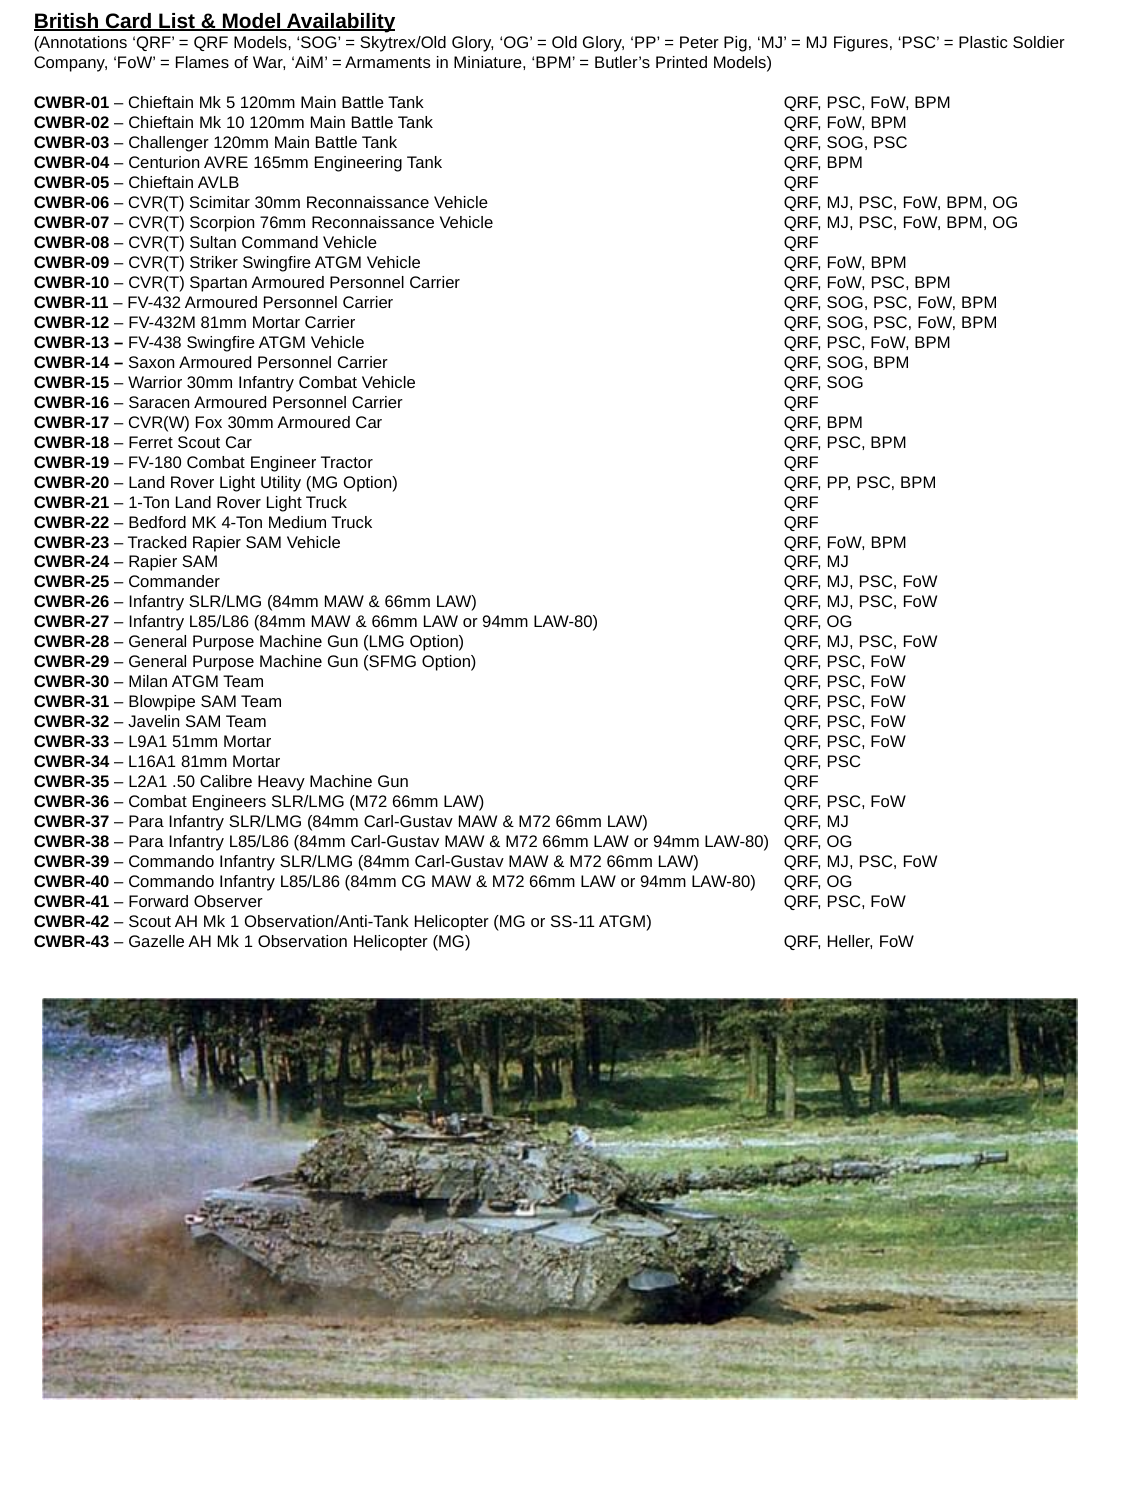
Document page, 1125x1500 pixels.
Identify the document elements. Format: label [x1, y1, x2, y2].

text_box [18, 0, 1125, 958]
picture [42, 998, 1078, 1400]
